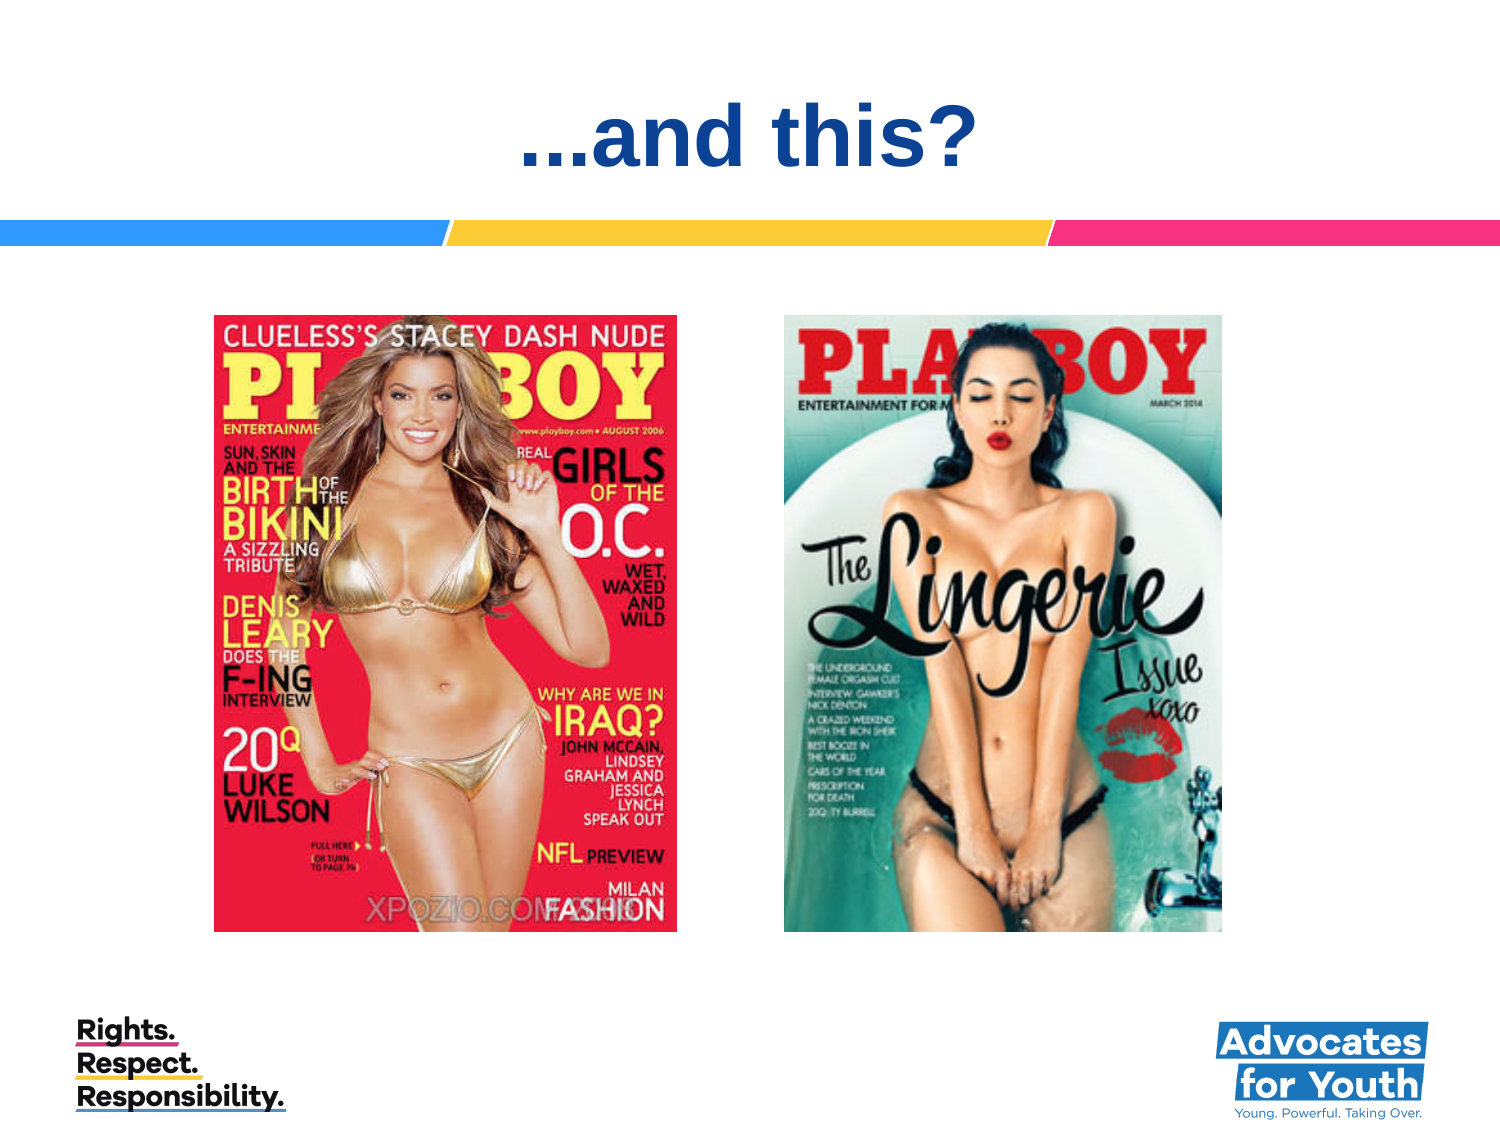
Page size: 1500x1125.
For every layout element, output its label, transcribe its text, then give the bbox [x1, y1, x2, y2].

picture [783, 315, 1223, 933]
picture [0, 207, 1500, 258]
picture [214, 315, 677, 933]
title ...and this? [103, 50, 1397, 214]
